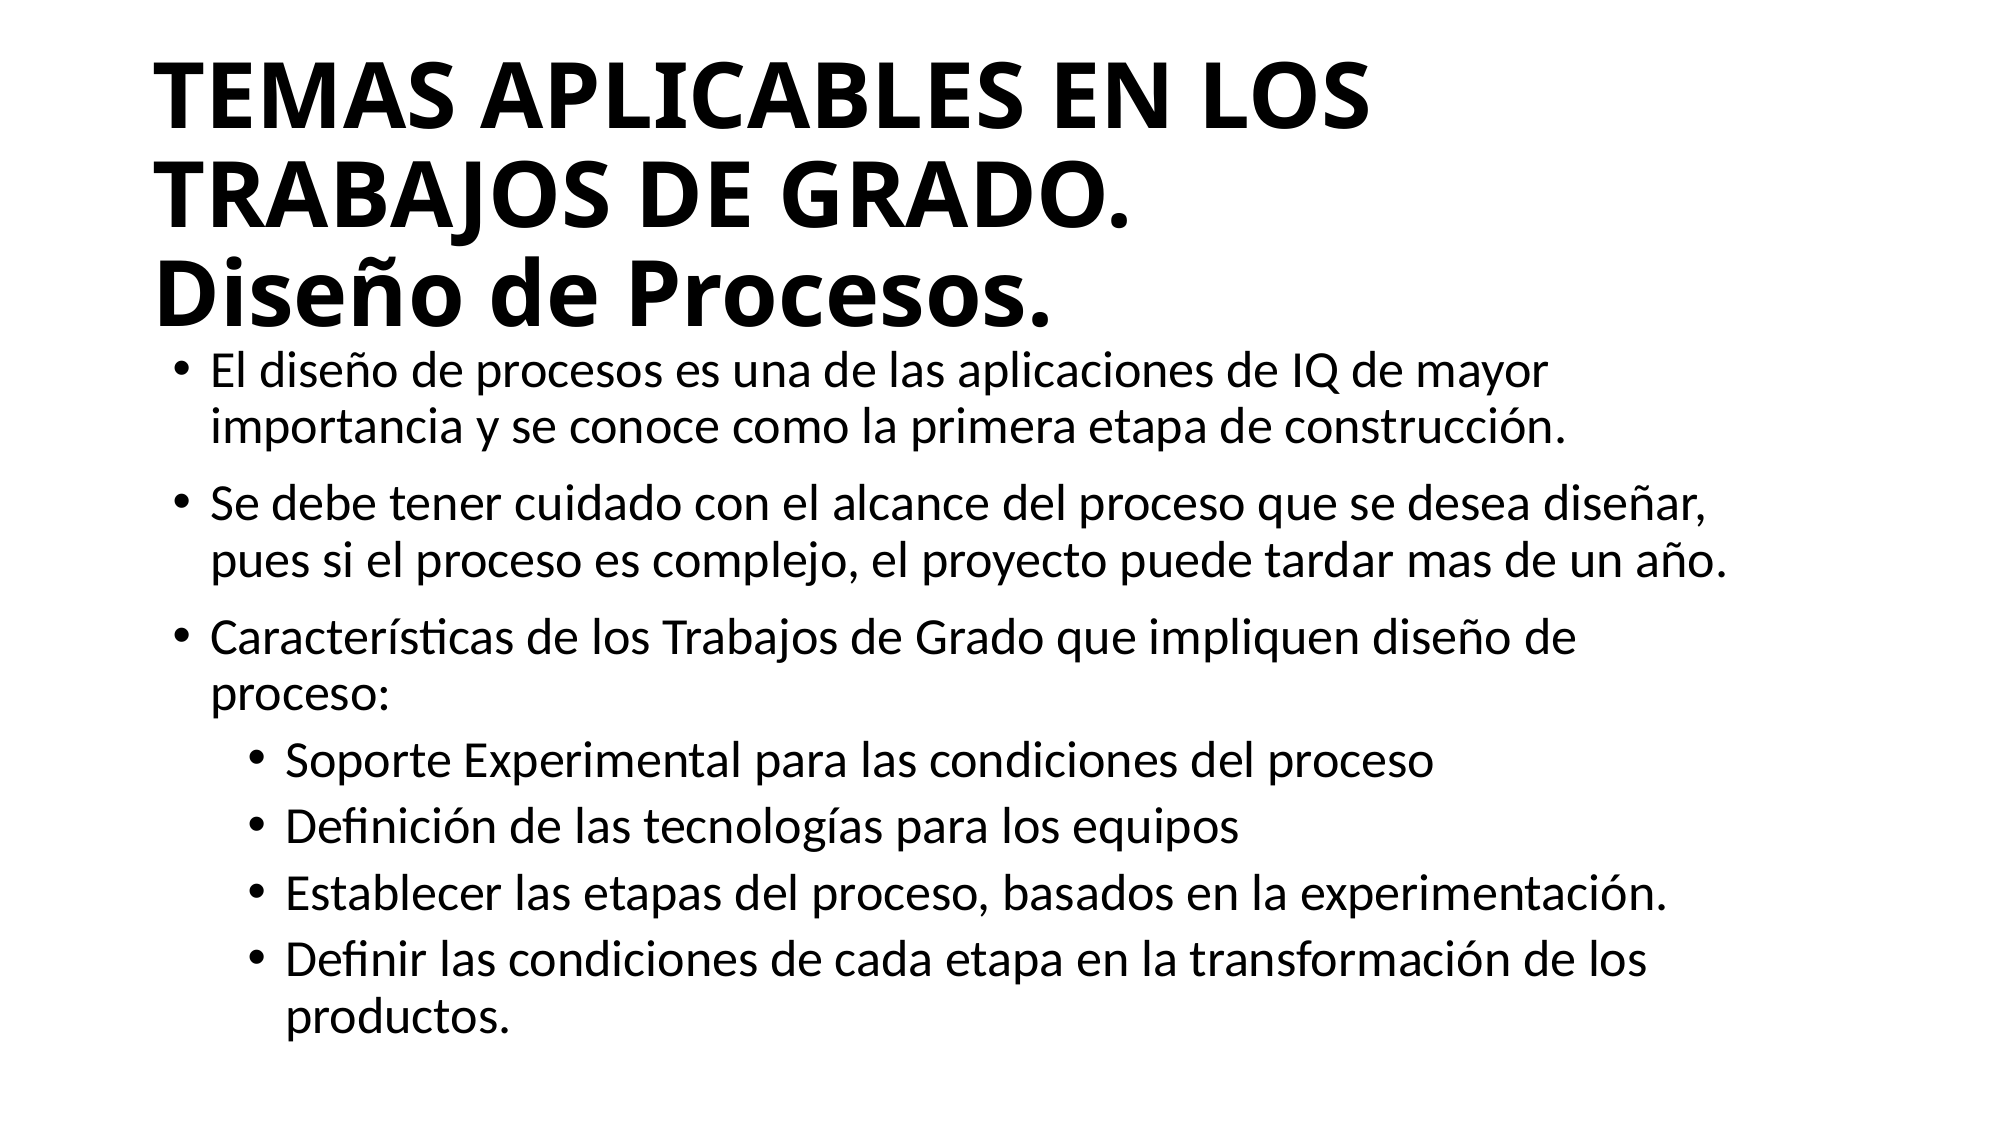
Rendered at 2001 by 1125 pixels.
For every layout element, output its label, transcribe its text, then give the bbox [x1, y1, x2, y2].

title TEMAS APLICABLES EN LOS TRABAJOS DE GRADO. Diseño de Procesos. [137, 59, 1863, 336]
list El diseño de procesos es una de las aplicaciones de IQ de mayor importancia y se conoce como la primera etapa de construcción. Se debe tener cuidado con el alcance del proceso que se desea diseñar, pues si el proceso es complejo, el proyecto puede tardar mas de un año. Características de los Trabajos de Grado que impliquen diseño de proceso: Soporte Experimental para las condiciones del proceso Definición de las tecnologías para los equipos Establecer las etapas del proceso, basados en la experimentación. Definir las condiciones de cada etapa en la transformación de los productos. [157, 335, 1771, 1038]
